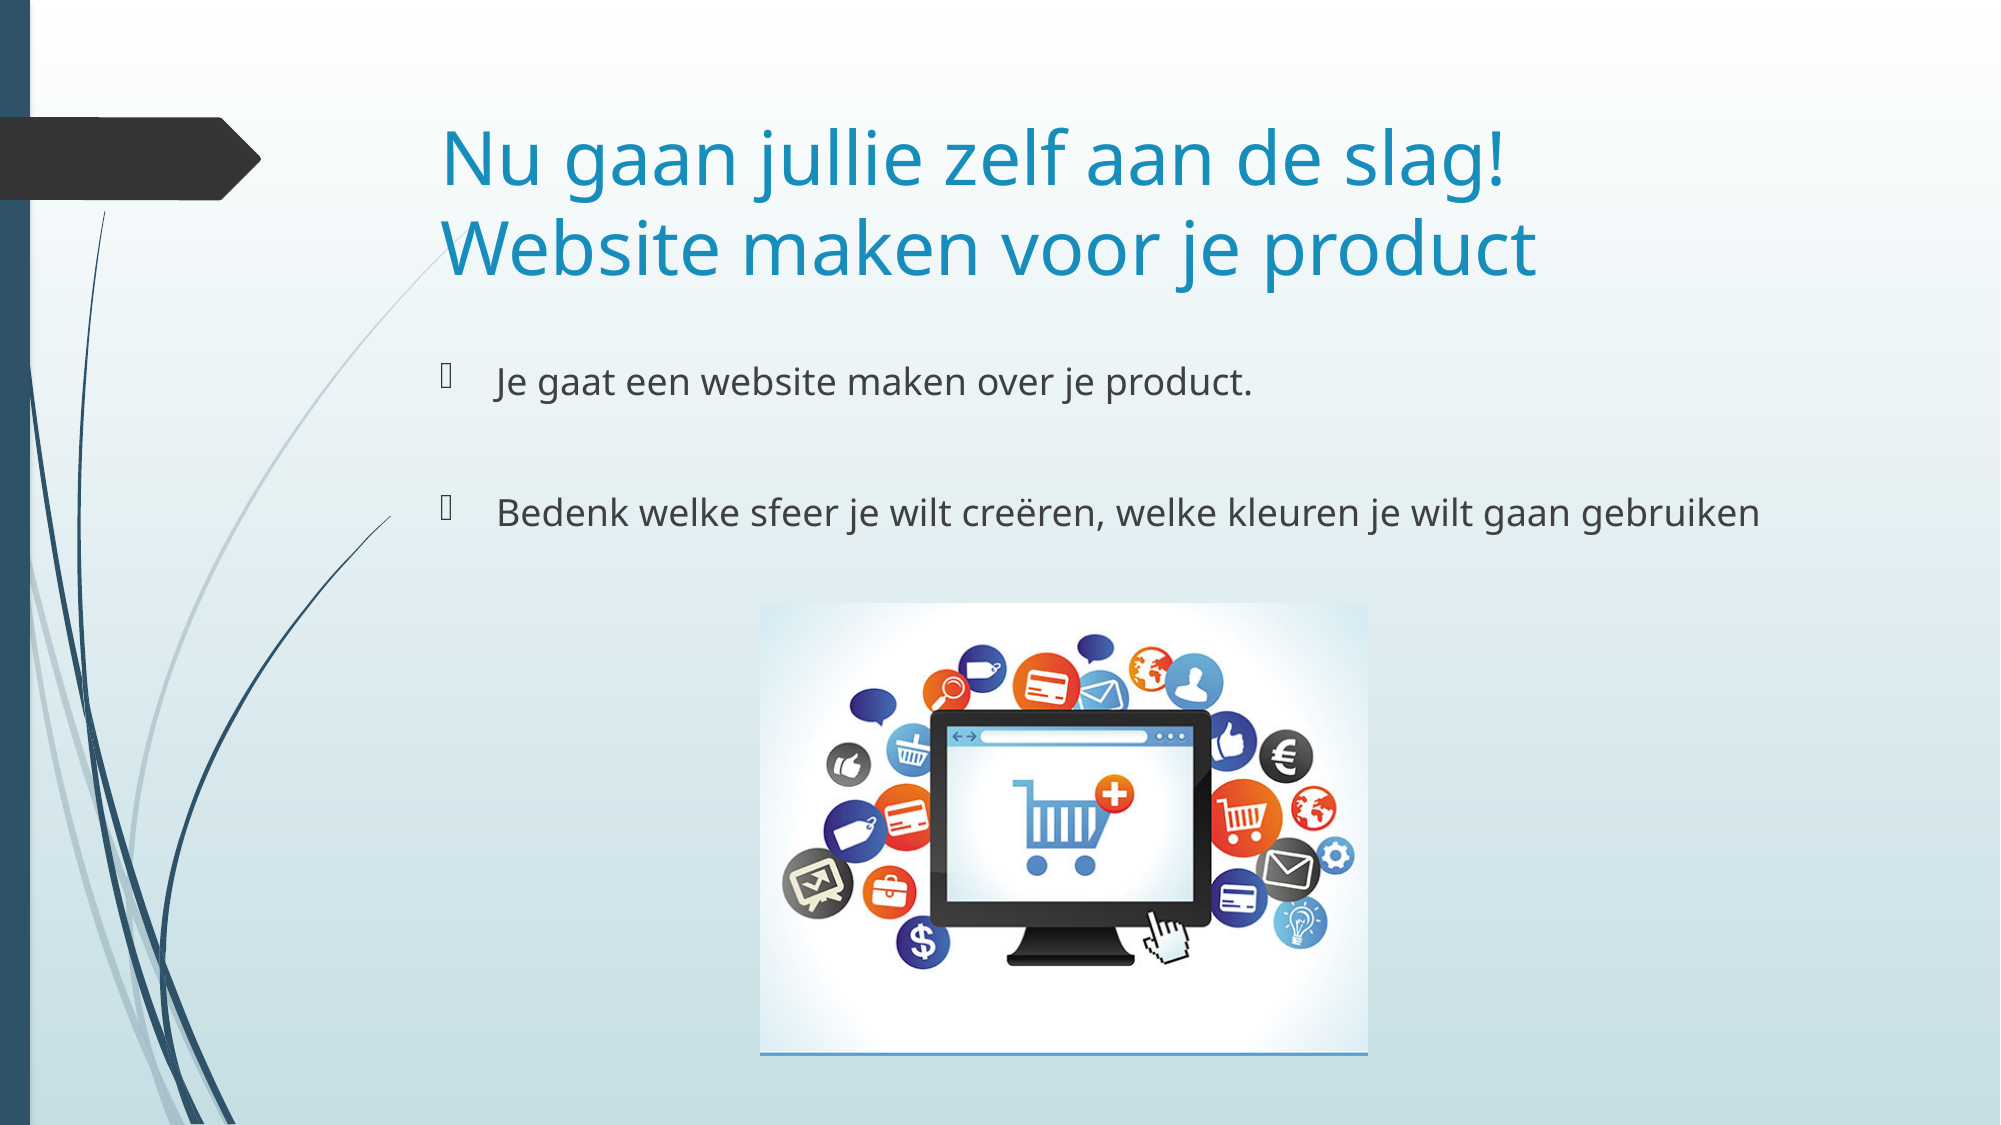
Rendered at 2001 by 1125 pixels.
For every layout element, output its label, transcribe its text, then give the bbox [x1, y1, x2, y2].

picture [760, 602, 1368, 1057]
list Je gaat een website maken over je product. Bedenk welke sfeer je wilt creëren, welke kleuren je wilt gaan gebruiken [424, 350, 1888, 970]
title Nu gaan jullie zelf aan de slag! Website maken voor je product [425, 102, 1888, 313]
